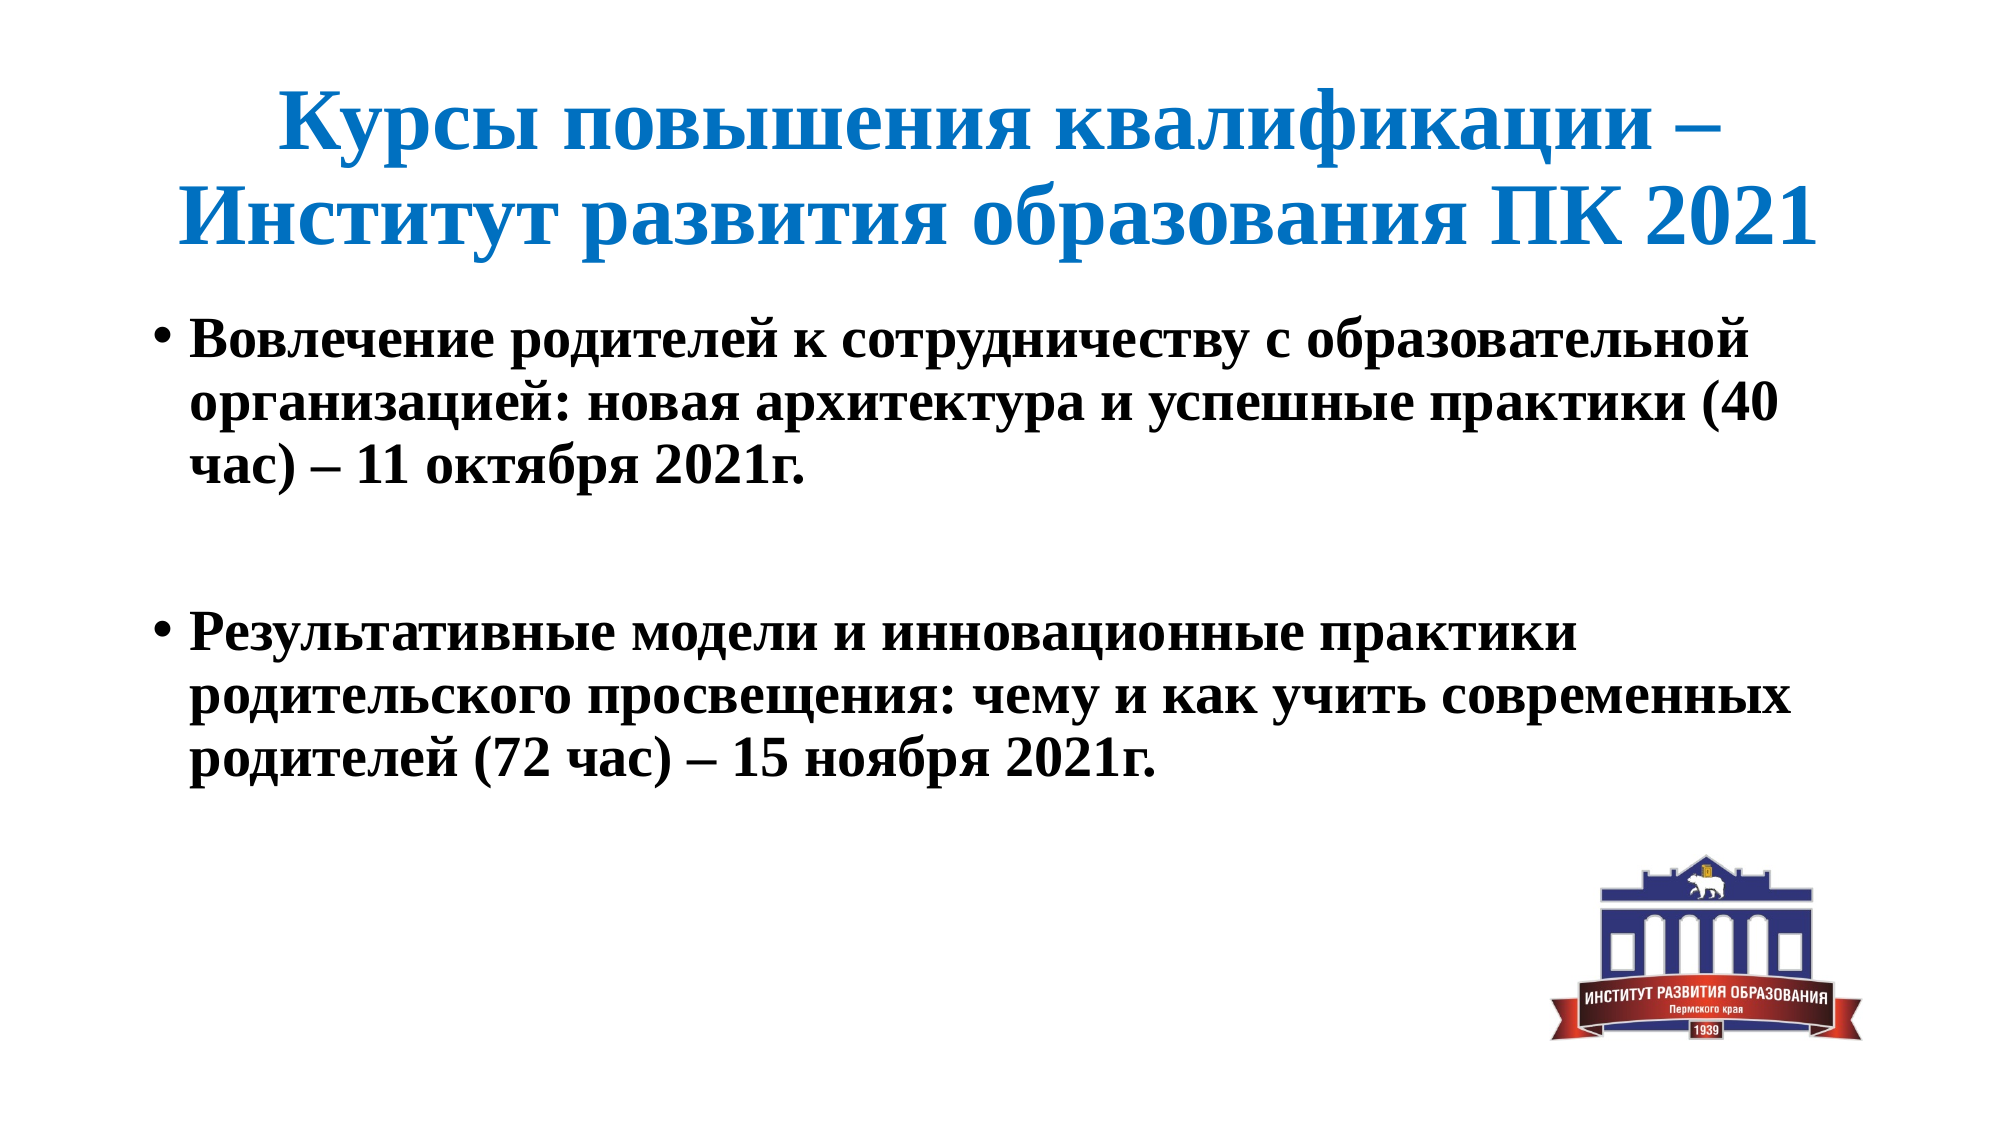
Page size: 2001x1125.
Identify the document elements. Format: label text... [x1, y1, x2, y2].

picture [1549, 854, 1863, 1041]
title Курсы повышения квалификации – Институт развития образования ПК 2021 [137, 59, 1863, 278]
list Вовлечение родителей к сотрудничеству с образовательной организацией: новая архитектура и успешные практики (40 час) – 11 октября 2021г. Результативные модели и инновационные практики родительского просвещения: чему и как учить современных родителей (72 час) – 15 ноября 2021г. [137, 299, 1863, 1014]
